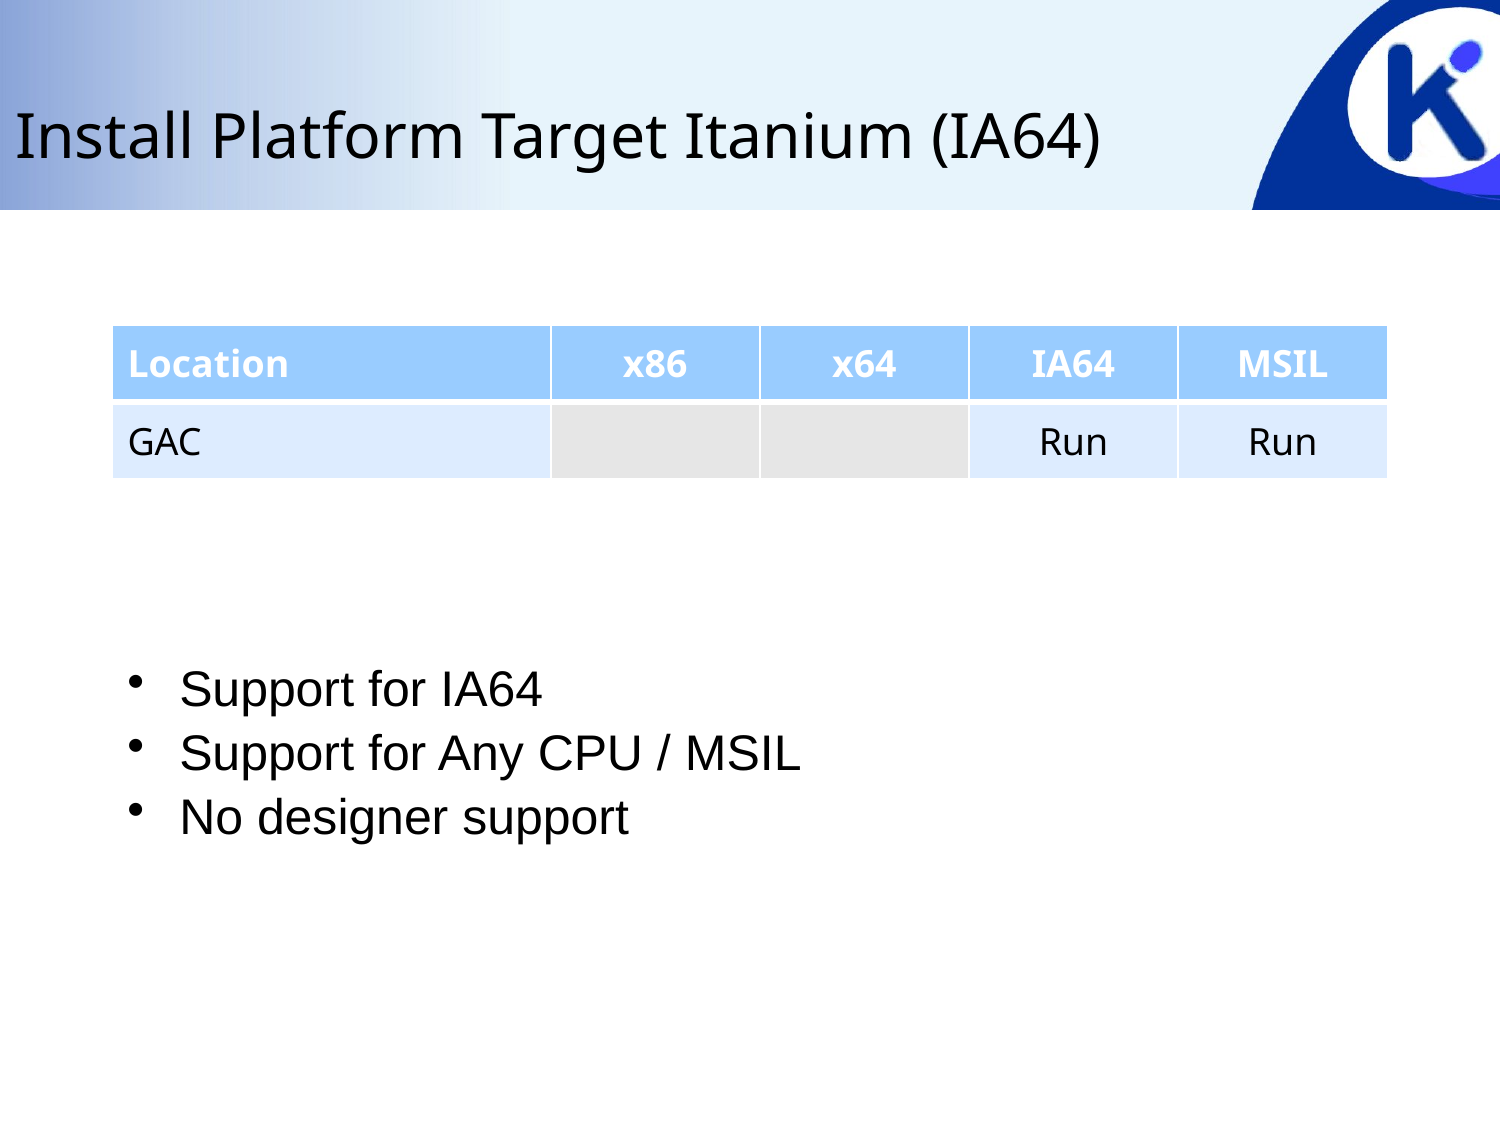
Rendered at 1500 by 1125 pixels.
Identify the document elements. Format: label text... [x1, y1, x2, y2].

table_header x86 [552, 326, 759, 399]
table_cell [761, 405, 968, 478]
table_header Location [113, 326, 550, 399]
title Install Platform Target Itanium (IA64) [0, 46, 1500, 235]
table_cell Run [1179, 405, 1387, 478]
table_header x64 [761, 326, 968, 399]
table_cell GAC [113, 405, 550, 478]
text_box Support for IA64 Support for Any CPU / MSIL No designer support [112, 656, 1388, 1075]
table_header IA64 [970, 326, 1177, 399]
table_header MSIL [1179, 326, 1387, 399]
table_cell [552, 405, 759, 478]
table_cell Run [970, 405, 1177, 478]
picture [0, 0, 1500, 46]
